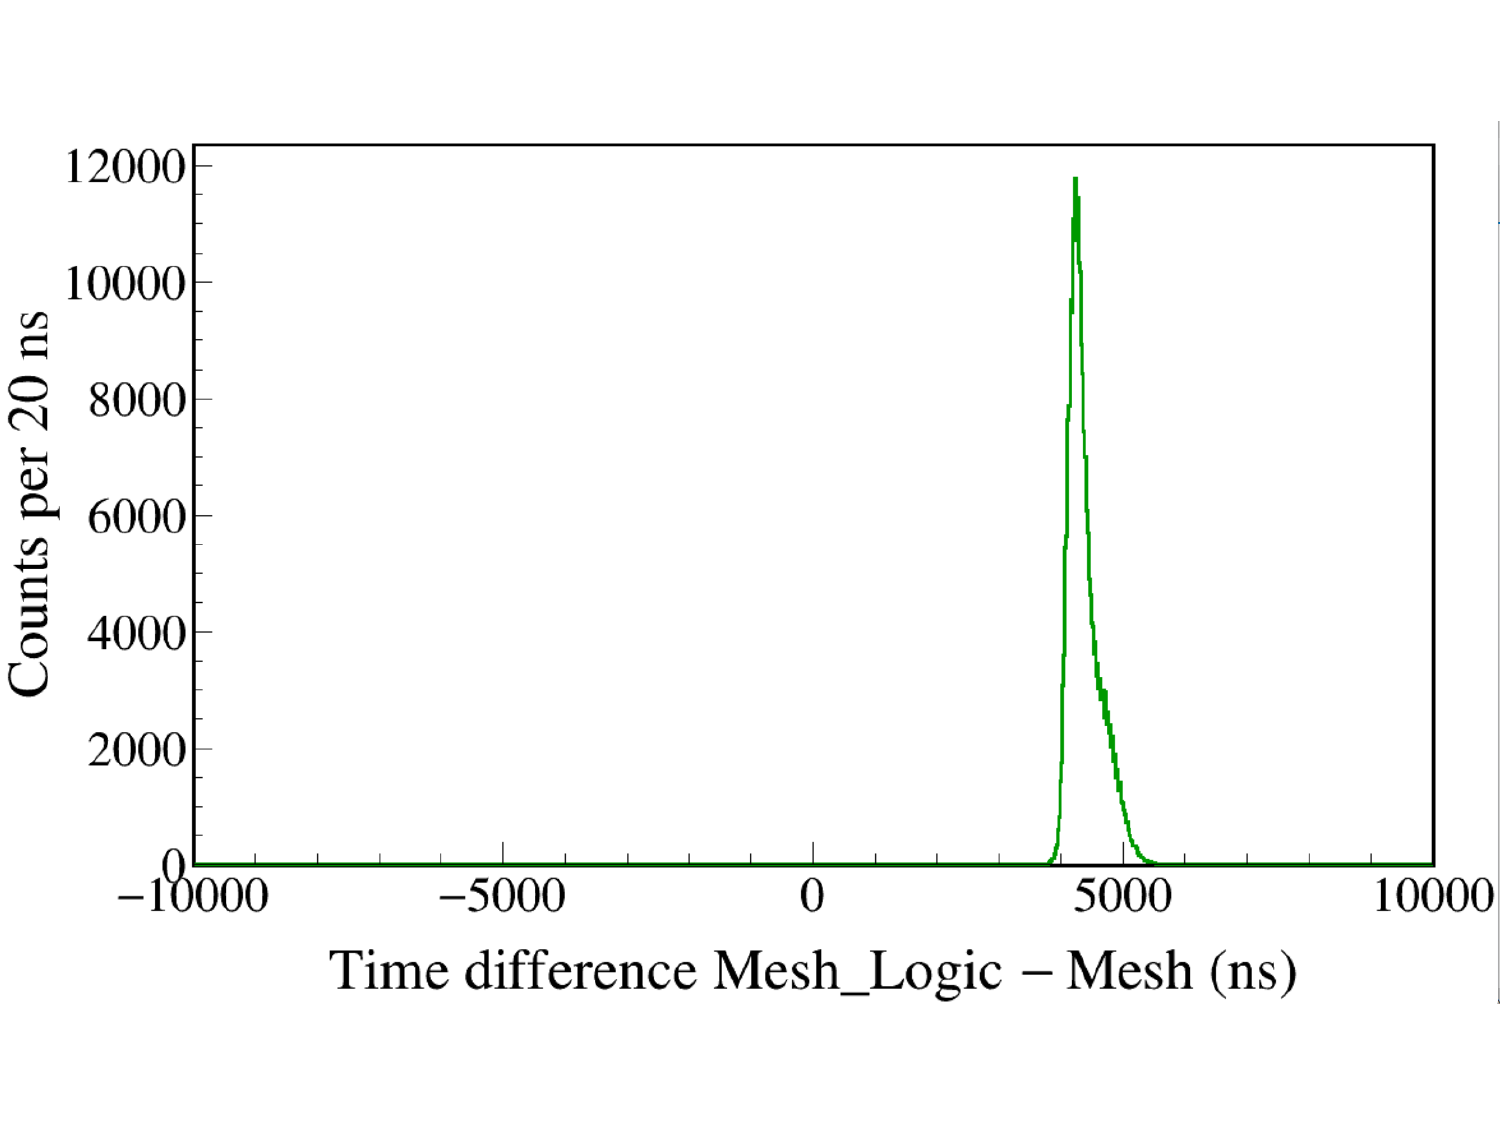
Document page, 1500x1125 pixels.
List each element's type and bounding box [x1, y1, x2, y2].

picture [0, 121, 1500, 1004]
